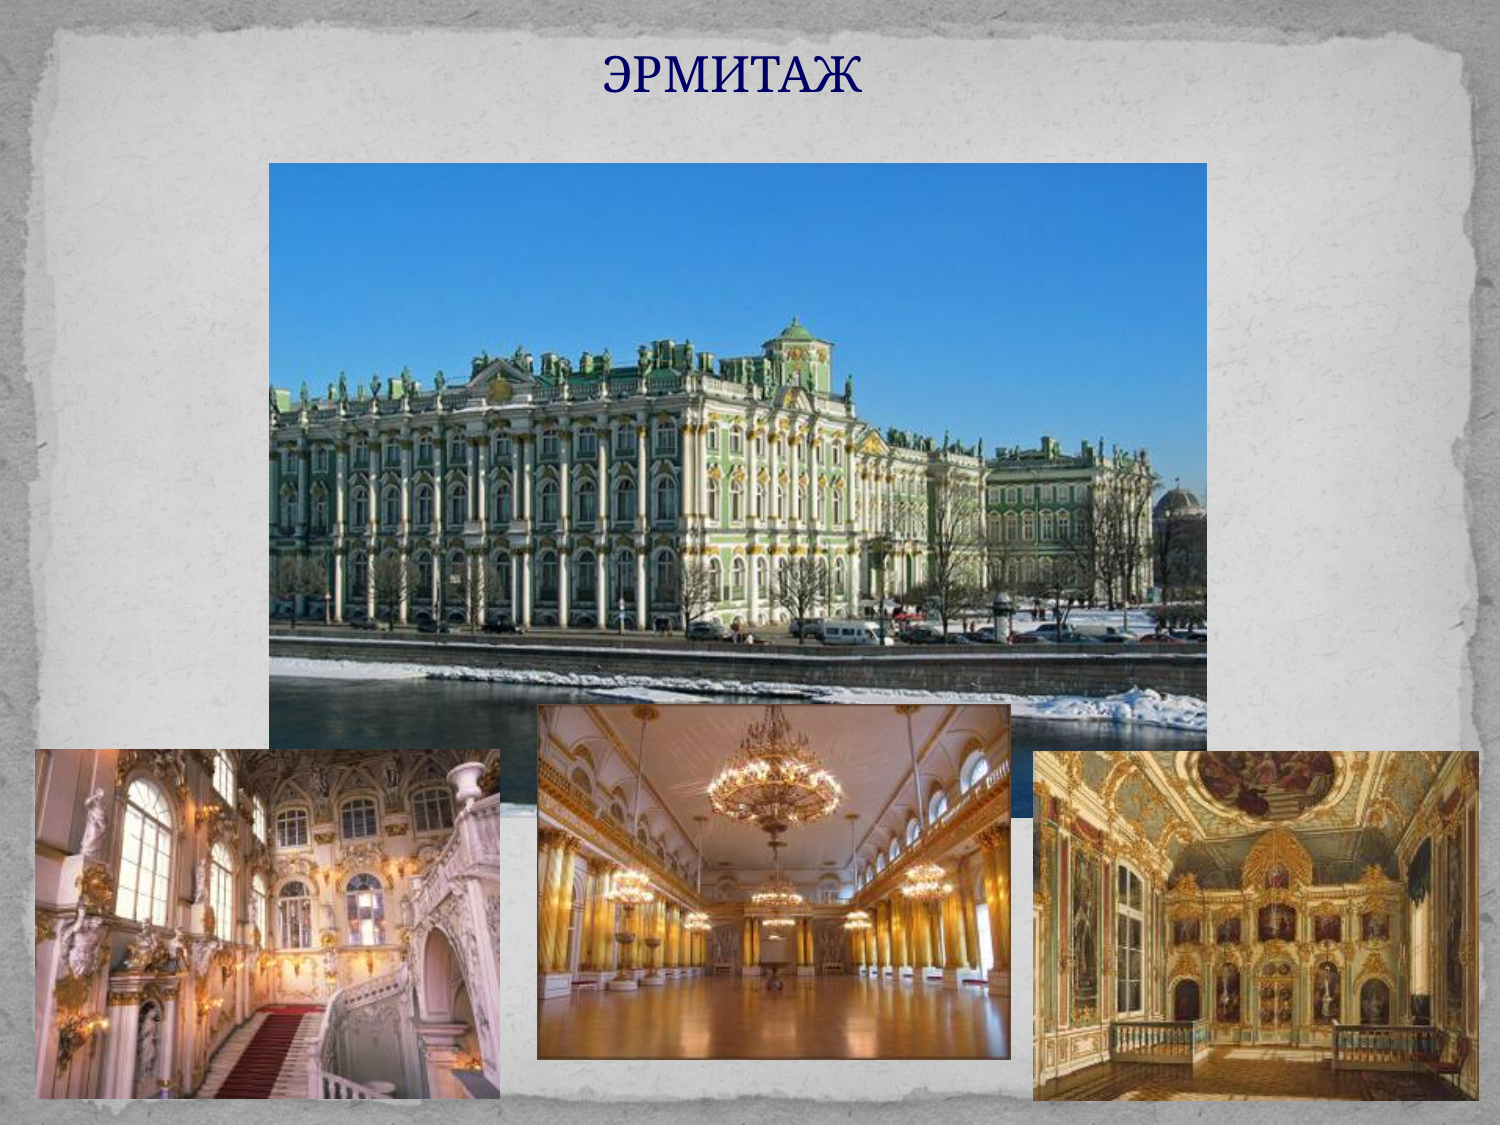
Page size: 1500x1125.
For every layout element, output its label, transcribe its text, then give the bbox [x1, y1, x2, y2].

text_box ЭРМИТАЖ [58, 35, 1407, 110]
picture [35, 163, 1479, 1101]
